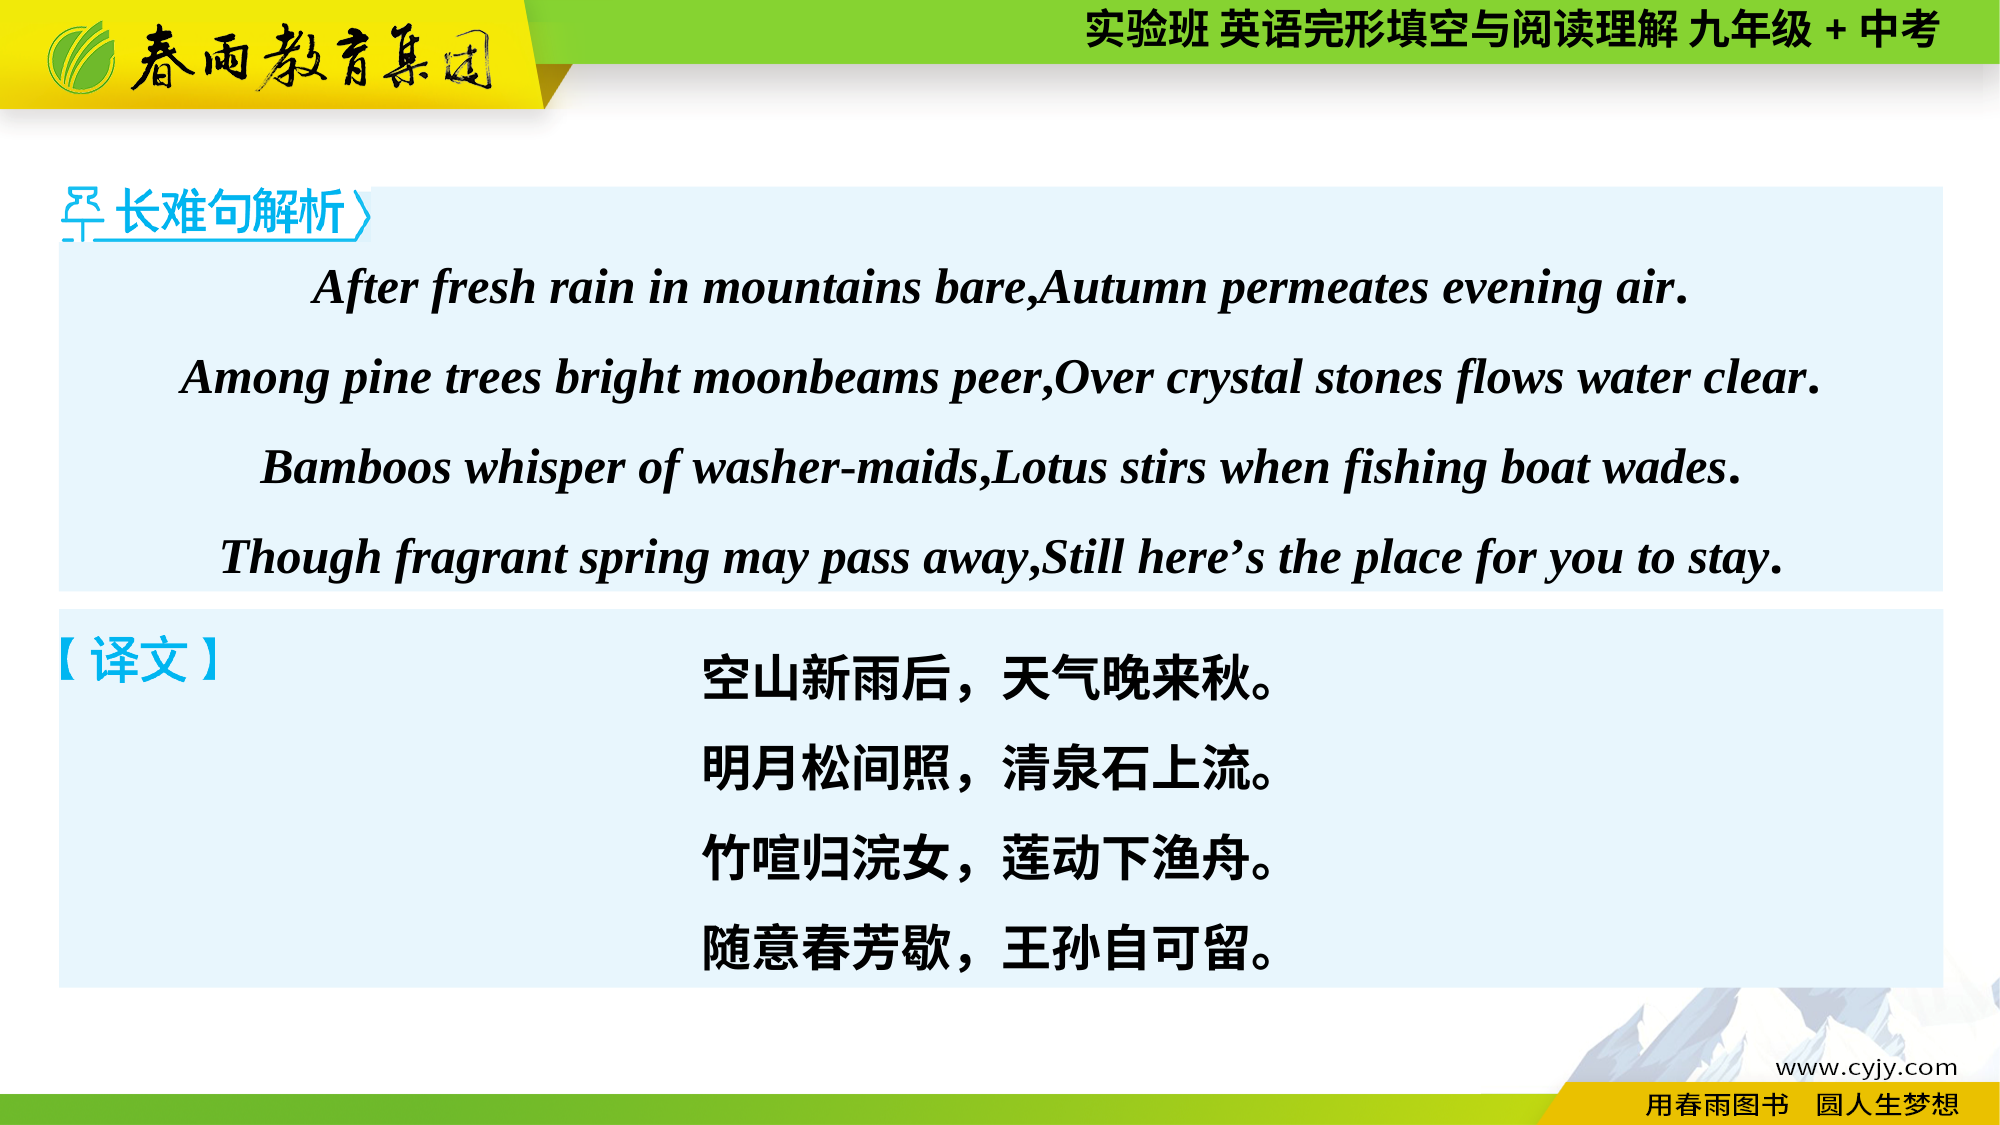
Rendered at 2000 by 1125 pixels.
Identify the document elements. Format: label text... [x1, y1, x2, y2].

picture [0, 0, 2000, 1125]
list 空山新雨后，天气晚来秋。 明月松间照，清泉石上流。 竹喧归浣女，莲动下渔舟。 随意春芳歇，王孙自可留。 [59, 609, 1944, 988]
text_box After fresh rain in mountains bare,Autumn permeates evening air. Among pine trees bright moonbeams peer,Over crystal stones flows water clear. Bamboos whisper of washer-maids,Lotus stirs when fishing boat wades. Though fragrant spring may pass away,Still here’s the place for you to stay. [58, 186, 1943, 592]
